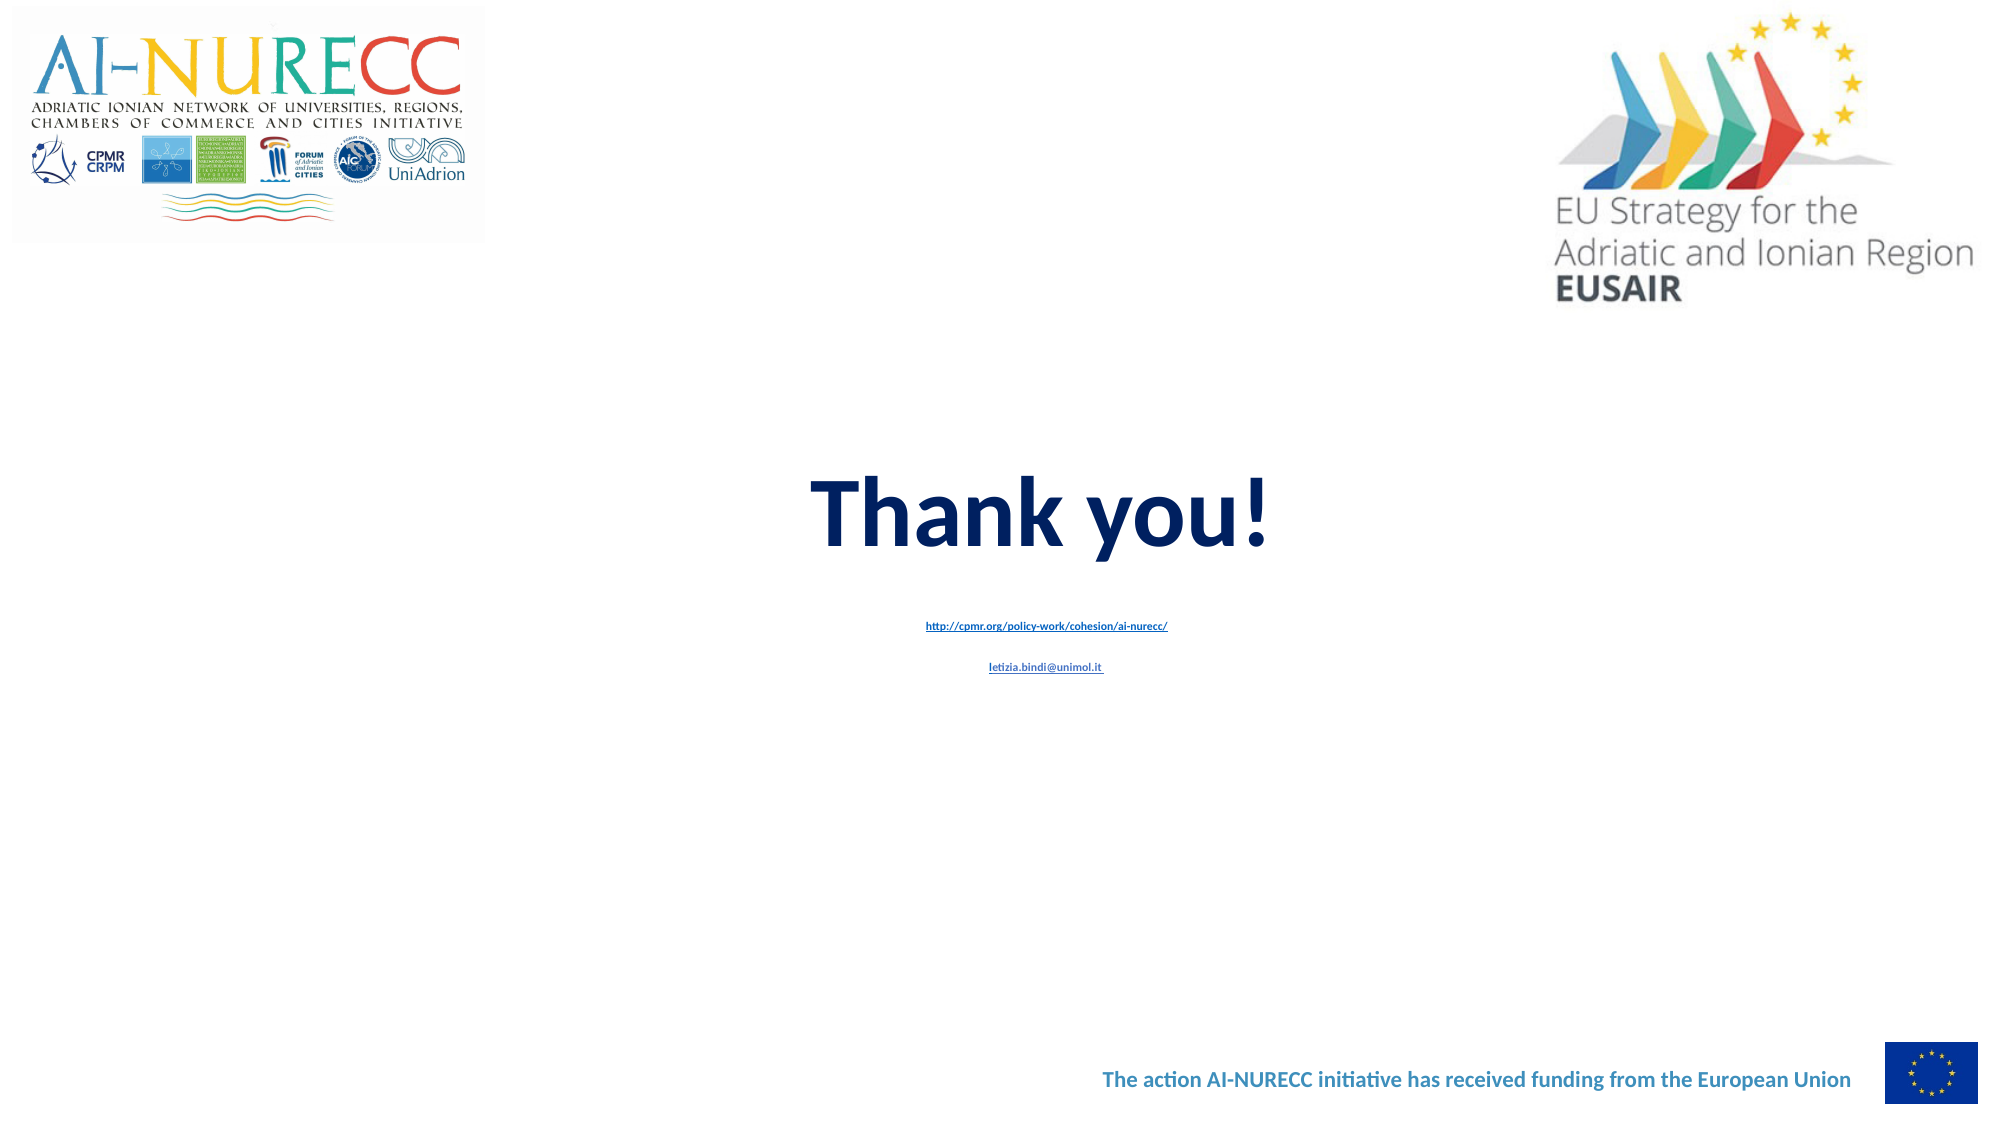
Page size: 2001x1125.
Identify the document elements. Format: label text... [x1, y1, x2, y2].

picture [1885, 1042, 1978, 1104]
subtitle http://cpmr.org/policy-work/cohesion/ai-nurecc/ letizia.bindi@unimol.it [296, 603, 1797, 683]
picture [1527, 0, 2000, 313]
text_box Thank you! [523, 439, 1341, 574]
picture [12, 6, 485, 243]
